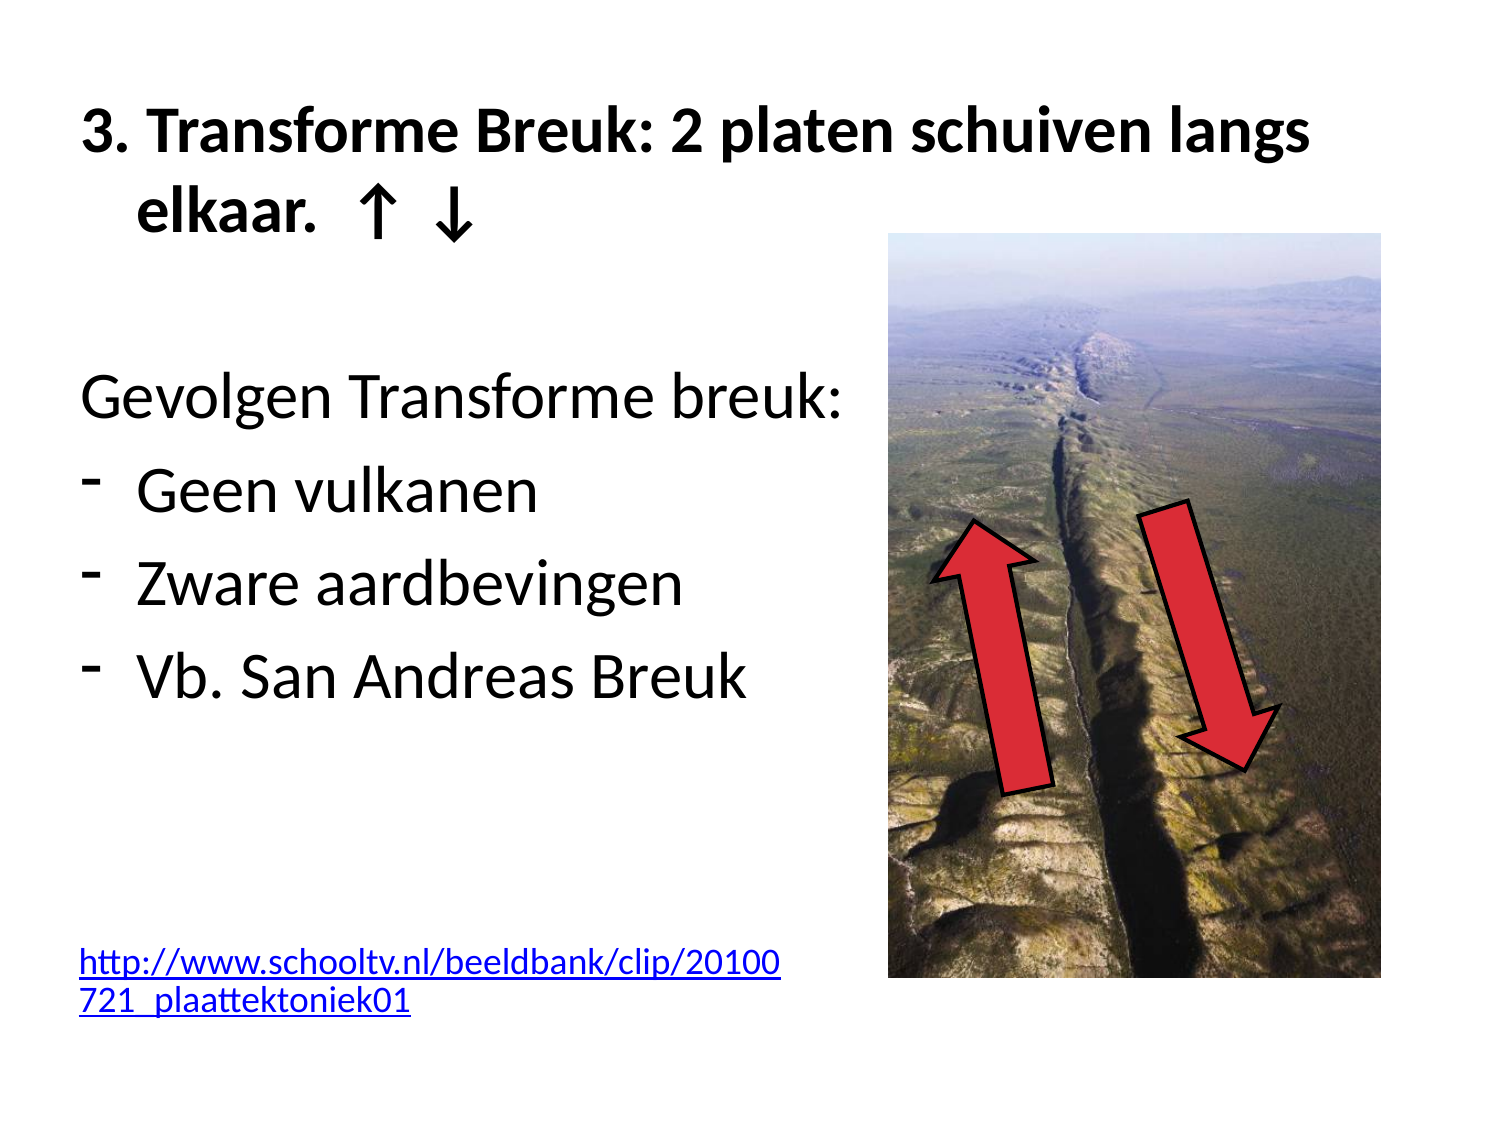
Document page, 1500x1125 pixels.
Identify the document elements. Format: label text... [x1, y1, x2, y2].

list 3. Transforme Breuk: 2 platen schuiven langs elkaar. ↑ ↓ Gevolgen Transforme breuk: Geen vulkanen Zware aardbevingen Vb. San Andreas Breuk [64, 78, 1415, 821]
picture [888, 233, 1381, 979]
text_box http://www.schooltv.nl/beeldbank/clip/20100721_plaattektoniek01 [56, 926, 807, 1039]
